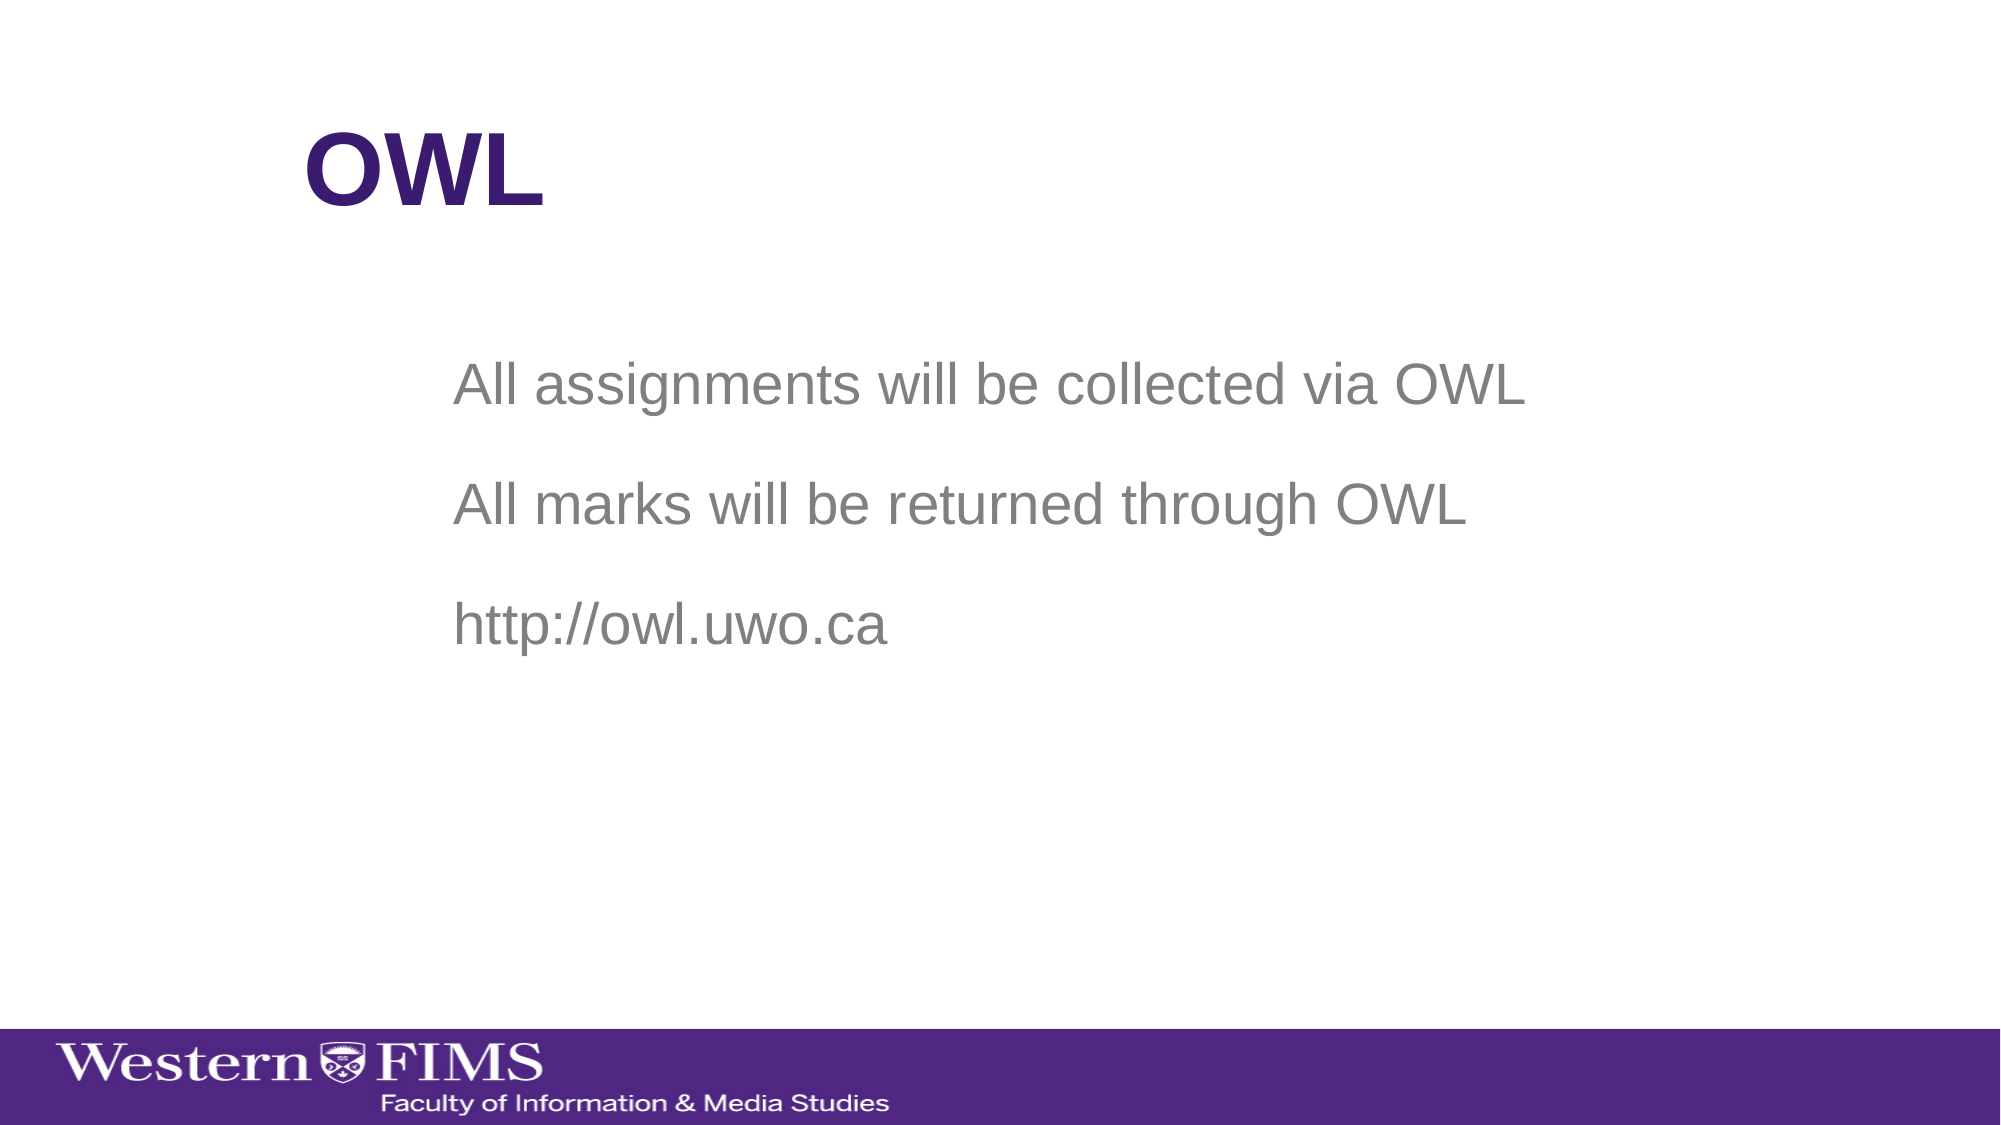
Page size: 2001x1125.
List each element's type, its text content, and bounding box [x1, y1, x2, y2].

picture [0, 0, 2001, 1125]
text_box OWL All assignments will be collected via OWL All marks will be returned through OWL http://owl.uwo.ca [288, 94, 1603, 1004]
